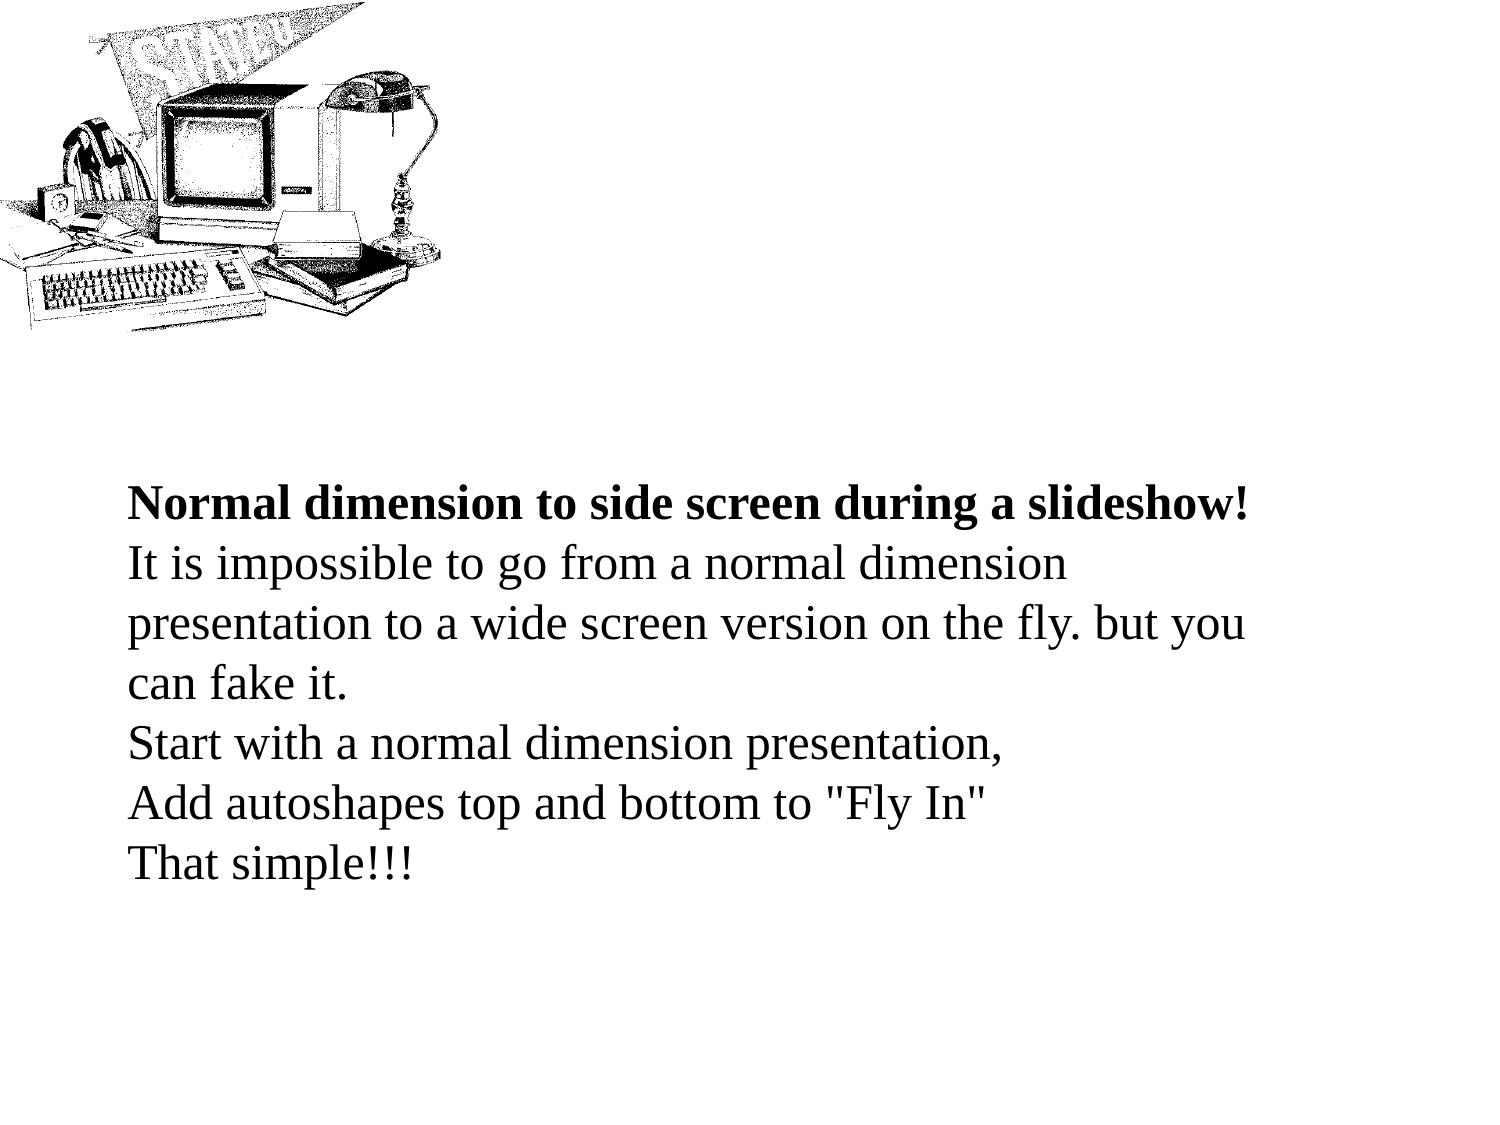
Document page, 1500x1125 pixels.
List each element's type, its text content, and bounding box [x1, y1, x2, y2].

picture [0, 0, 450, 336]
text_box Normal dimension to side screen during a slideshow! It is impossible to go from a normal dimension presentation to a wide screen version on the fly. but you can fake it. Start with a normal dimension presentation, Add autoshapes top and bottom to "Fly In" That simple!!! [112, 462, 1338, 898]
